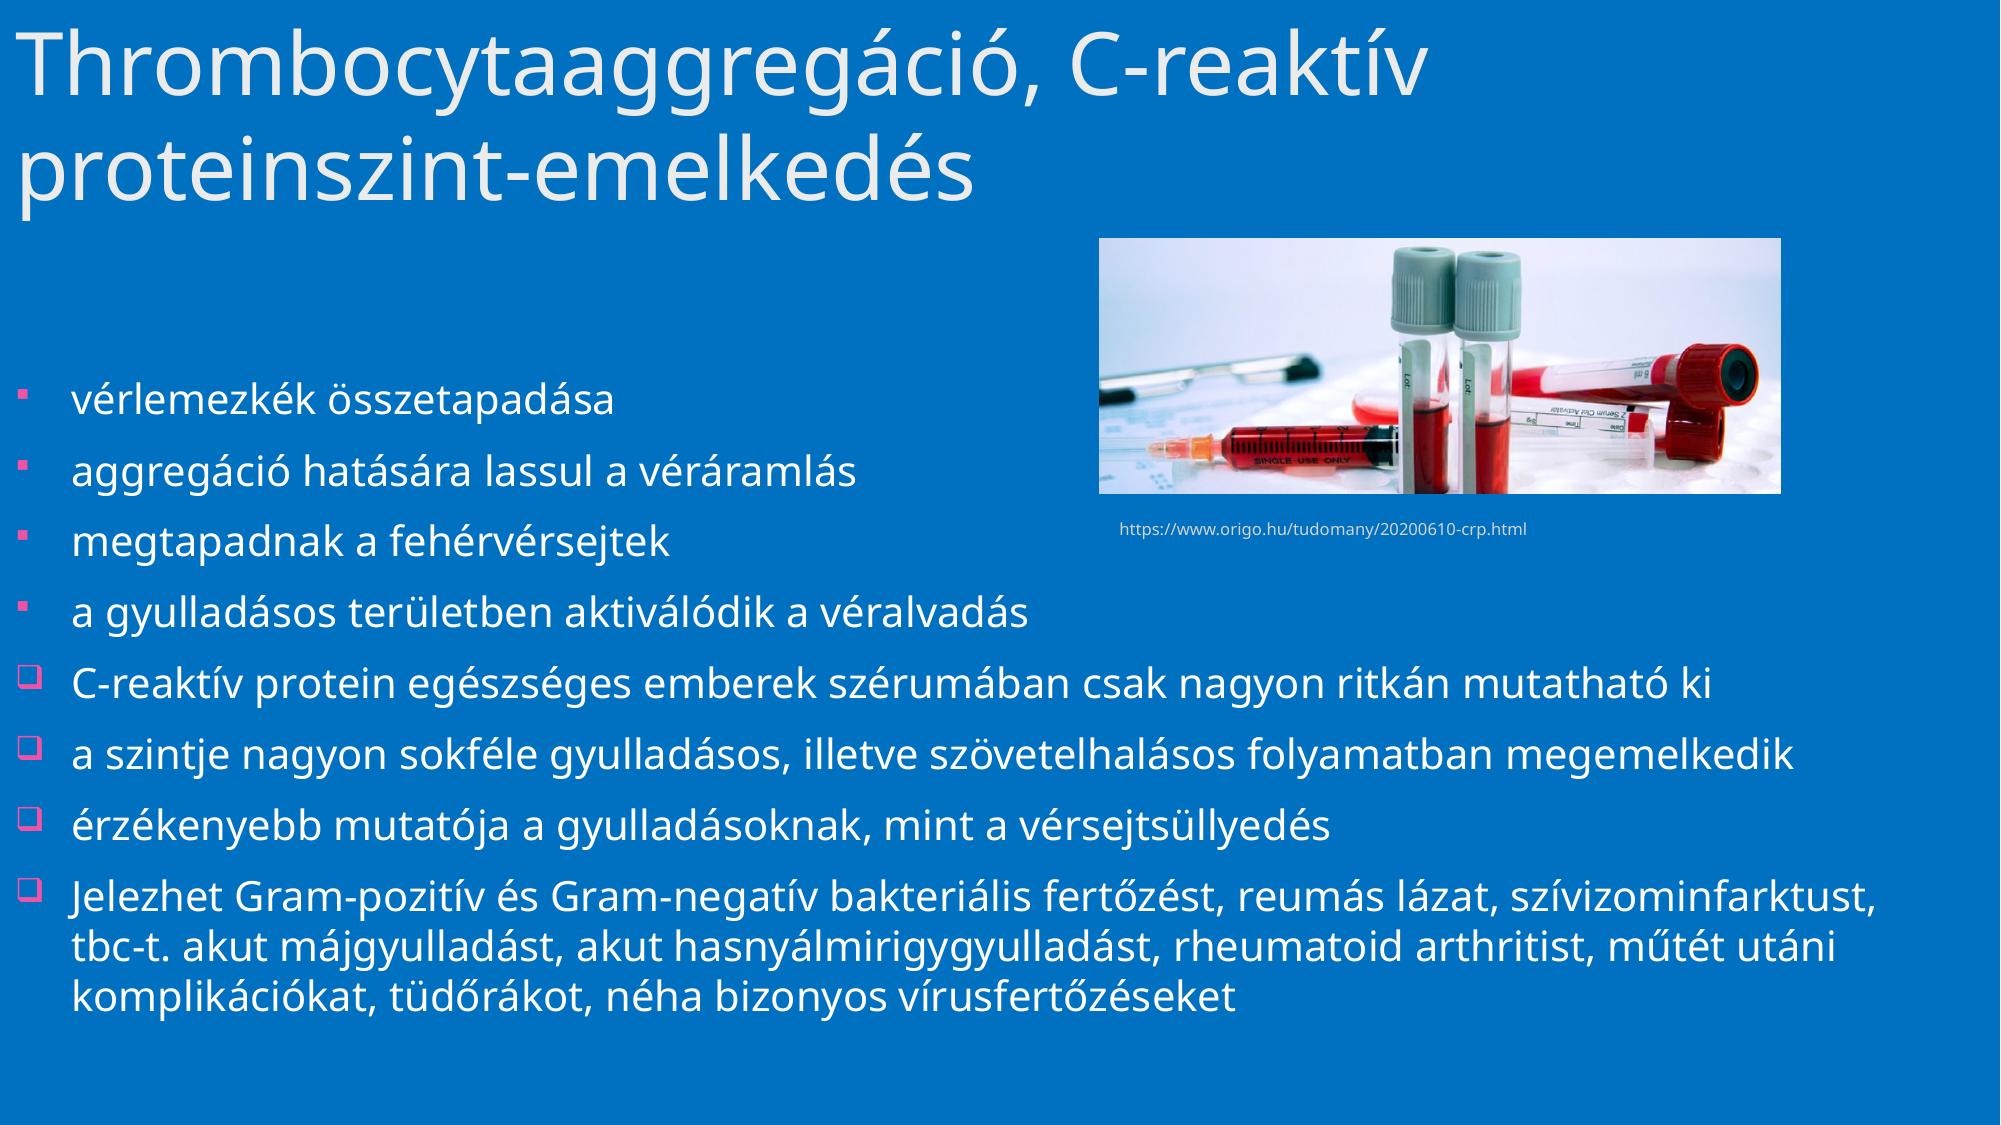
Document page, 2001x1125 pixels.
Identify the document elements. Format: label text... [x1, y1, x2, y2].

picture [1099, 238, 1781, 494]
title Thrombocytaaggregáció, C-reaktív proteinszint-emelkedés [0, 0, 1781, 208]
text_box https://www.origo.hu/tudomany/20200610-crp.html [1104, 511, 1781, 546]
list vérlemezkék összetapadása aggregáció hatására lassul a véráramlás megtapadnak a fehérvérsejtek a gyulladásos területben aktiválódik a véralvadás C-reaktív protein egészséges emberek szérumában csak nagyon ritkán mutatható ki a szintje nagyon sokféle gyulladásos, illetve szövetelhalásos folyamatban megemelkedik érzékenyebb mutatója a gyulladásoknak, mint a vérsejtsüllyedés Jelezhet Gram-pozitív és Gram-negatív bakteriális fertőzést, reumás lázat, szívizominfarktust, tbc-t. akut májgyulladást, akut hasnyálmirigygyulladást, rheumatoid arthritist, műtét utáni komplikációkat, tüdőrákot, néha bizonyos vírusfertőzé­seket [0, 365, 1961, 1090]
